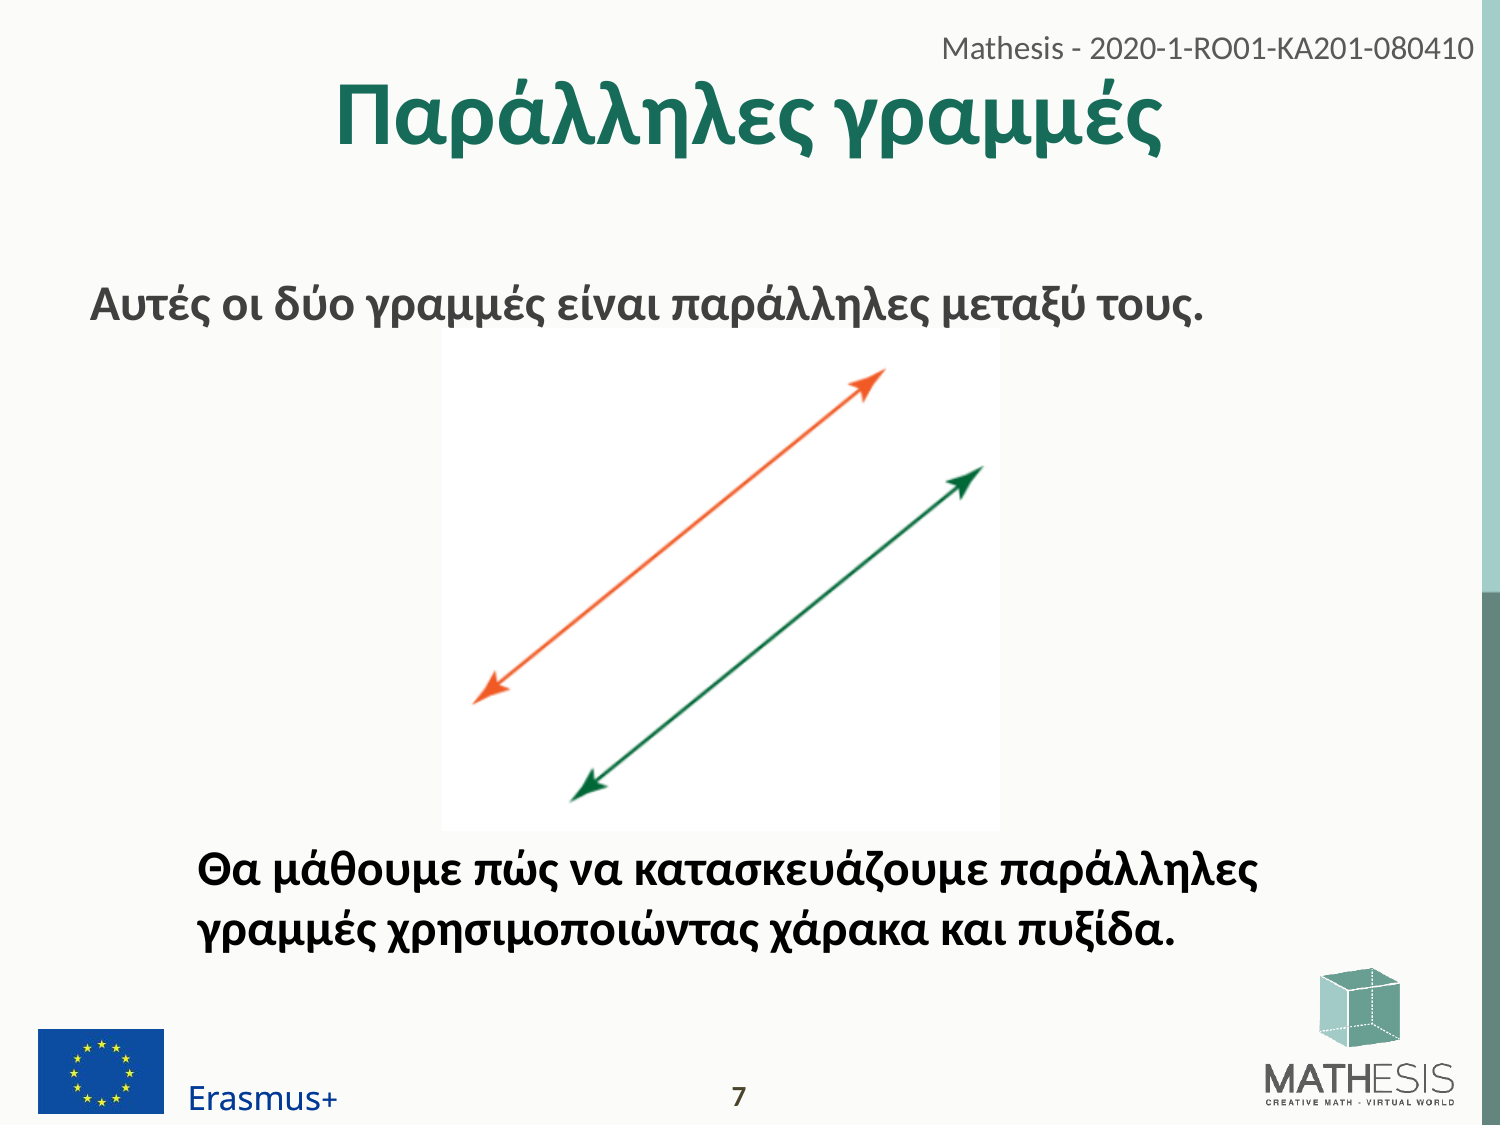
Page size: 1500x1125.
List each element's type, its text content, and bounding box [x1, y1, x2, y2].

text_box Θα μάθουμε πώς να κατασκευάζουμε παράλληλες γραμμές χρησιμοποιώντας χάρακα και πυξίδα. [182, 828, 1388, 964]
picture [38, 1029, 164, 1114]
picture [442, 328, 1000, 831]
list Αυτές οι δύο γραμμές είναι παράλληλες μεταξύ τους. [75, 262, 1425, 1005]
title Παράλληλες γραμμές [75, 45, 1425, 233]
